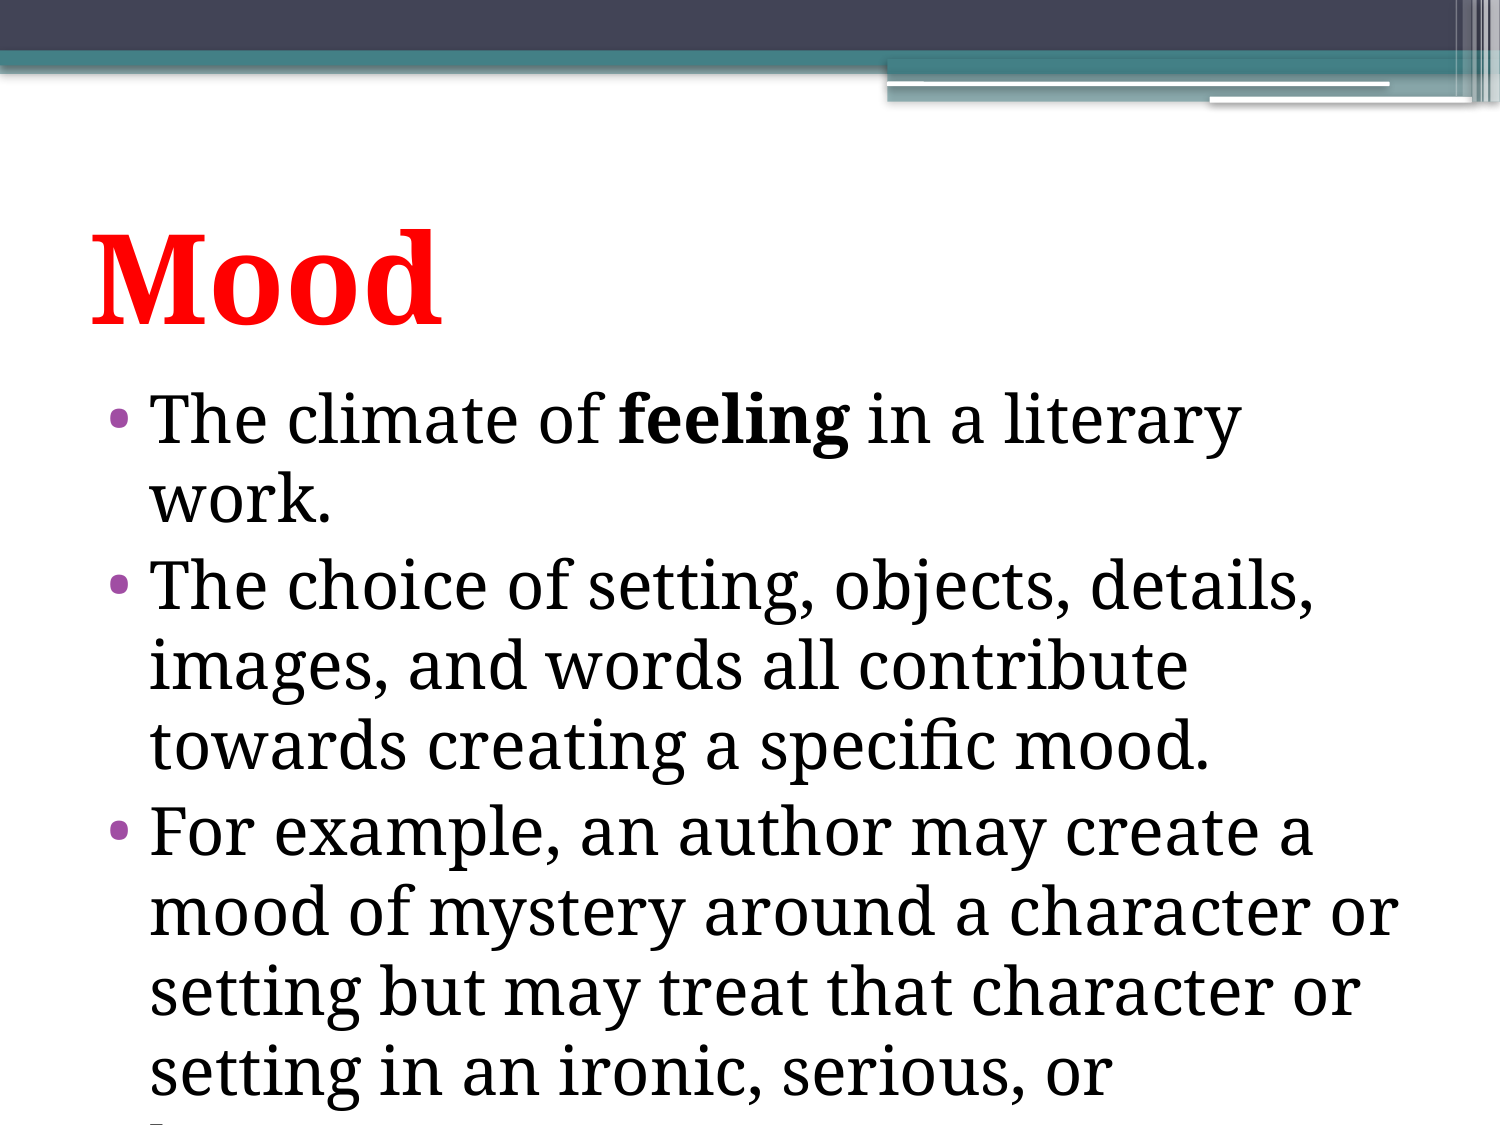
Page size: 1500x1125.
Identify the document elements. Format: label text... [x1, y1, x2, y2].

title Mood [75, 187, 1425, 363]
list The climate of feeling in a literary work. The choice of setting, objects, details, images, and words all contribute towards creating a specific mood. For example, an author may create a mood of mystery around a character or setting but may treat that character or setting in an ironic, serious, or humorous tone [75, 368, 1425, 1079]
